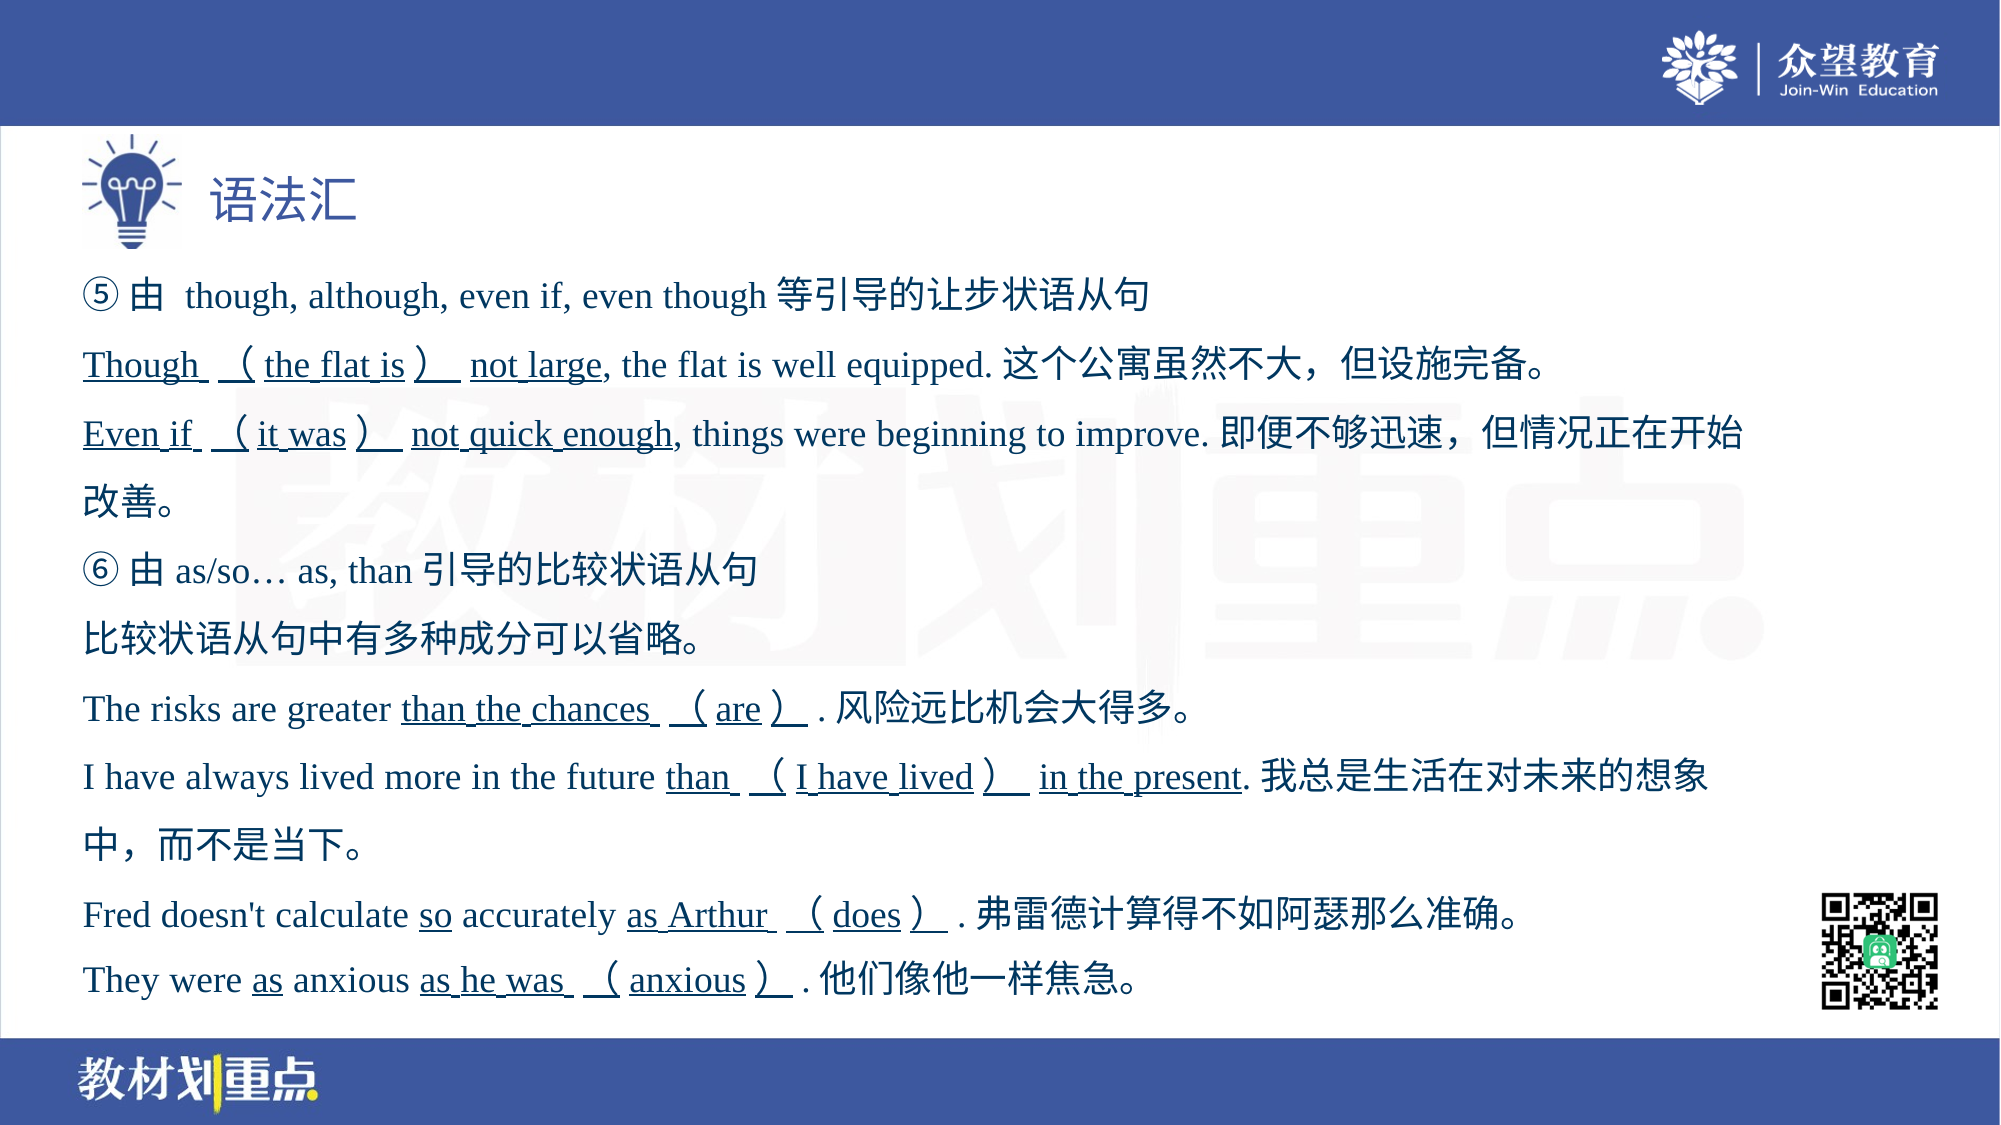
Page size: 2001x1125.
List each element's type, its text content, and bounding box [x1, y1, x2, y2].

text_box ⑤由 though, although, even if, even though等引导的让步状语从句 Though （the flat is） not large, the flat is well equipped.这个公寓虽然不大，但设施完备。 Even if （it was） not quick enough, things were beginning to improve.即便不够迅速，但情况正在开始 改善。 ⑥由as/so… as, than引导的比较状语从句 比较状语从句中有多种成分可以省略。 The risks are greater than the chances （are）.风险远比机会大得多。 I have always lived more in the future than （I have lived） in the present.我总是生活在对未来的想象 中，而不是当下。 Fred doesn't calculate so accurately as Arthur （does）.弗雷德计算得不如阿瑟那么准确。 They were as anxious as he was （anxious）.他们像他一样焦急。 [82, 247, 1817, 993]
picture [0, 0, 2000, 1125]
